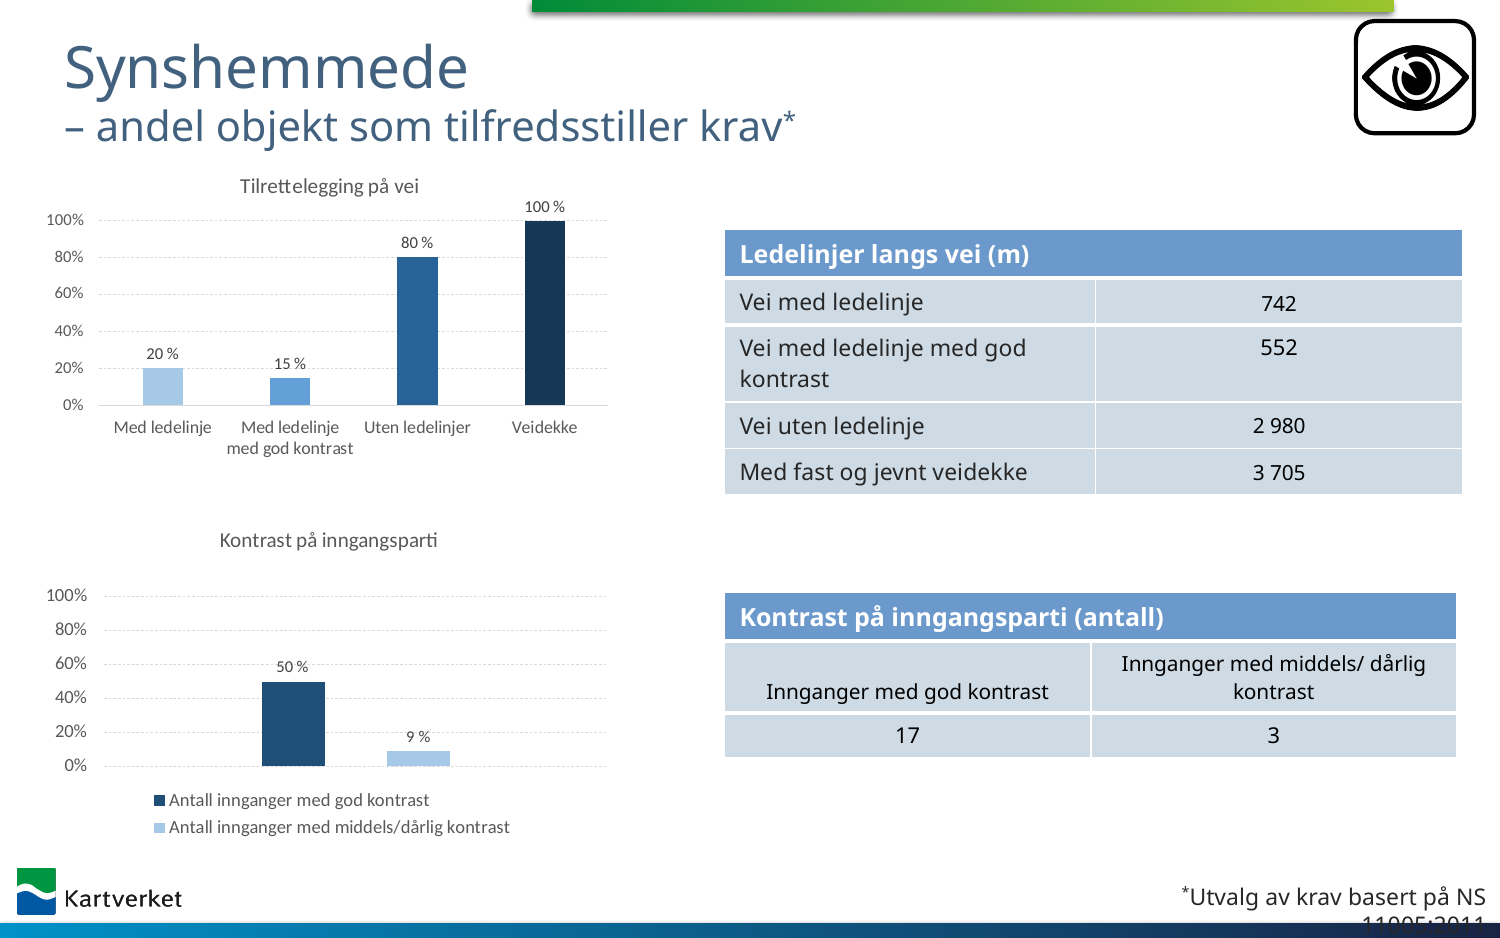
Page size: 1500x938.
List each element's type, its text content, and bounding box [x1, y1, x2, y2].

text_box *Utvalg av krav basert på NS 11005:2011 [1068, 873, 1500, 938]
table_cell 742 [1096, 280, 1462, 323]
table_cell Innganger med middels/ dårlig kontrast [1092, 643, 1456, 711]
table_cell 552 [1096, 327, 1462, 401]
table_cell Vei med ledelinje med god kontrast [725, 327, 1095, 401]
table_cell 17 [725, 715, 1090, 757]
text_box Synshemmede – andel objekt som tilfredsstiller krav* [49, 24, 1431, 158]
table_header Ledelinjer langs vei (m) [725, 230, 1462, 276]
table_cell Vei med ledelinje [725, 280, 1095, 323]
picture [41, 520, 617, 846]
table_cell 3 [1092, 715, 1456, 757]
table_cell 3 705 [1096, 449, 1462, 494]
table_cell Innganger med god kontrast [725, 643, 1090, 711]
table_cell Vei uten ledelinje [725, 403, 1095, 448]
table_cell Med fast og jevnt veidekke [725, 449, 1095, 494]
picture [41, 166, 618, 492]
table_cell 2 980 [1096, 403, 1462, 448]
table_header Kontrast på inngangsparti (antall) [725, 593, 1456, 639]
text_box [1355, 20, 1475, 134]
